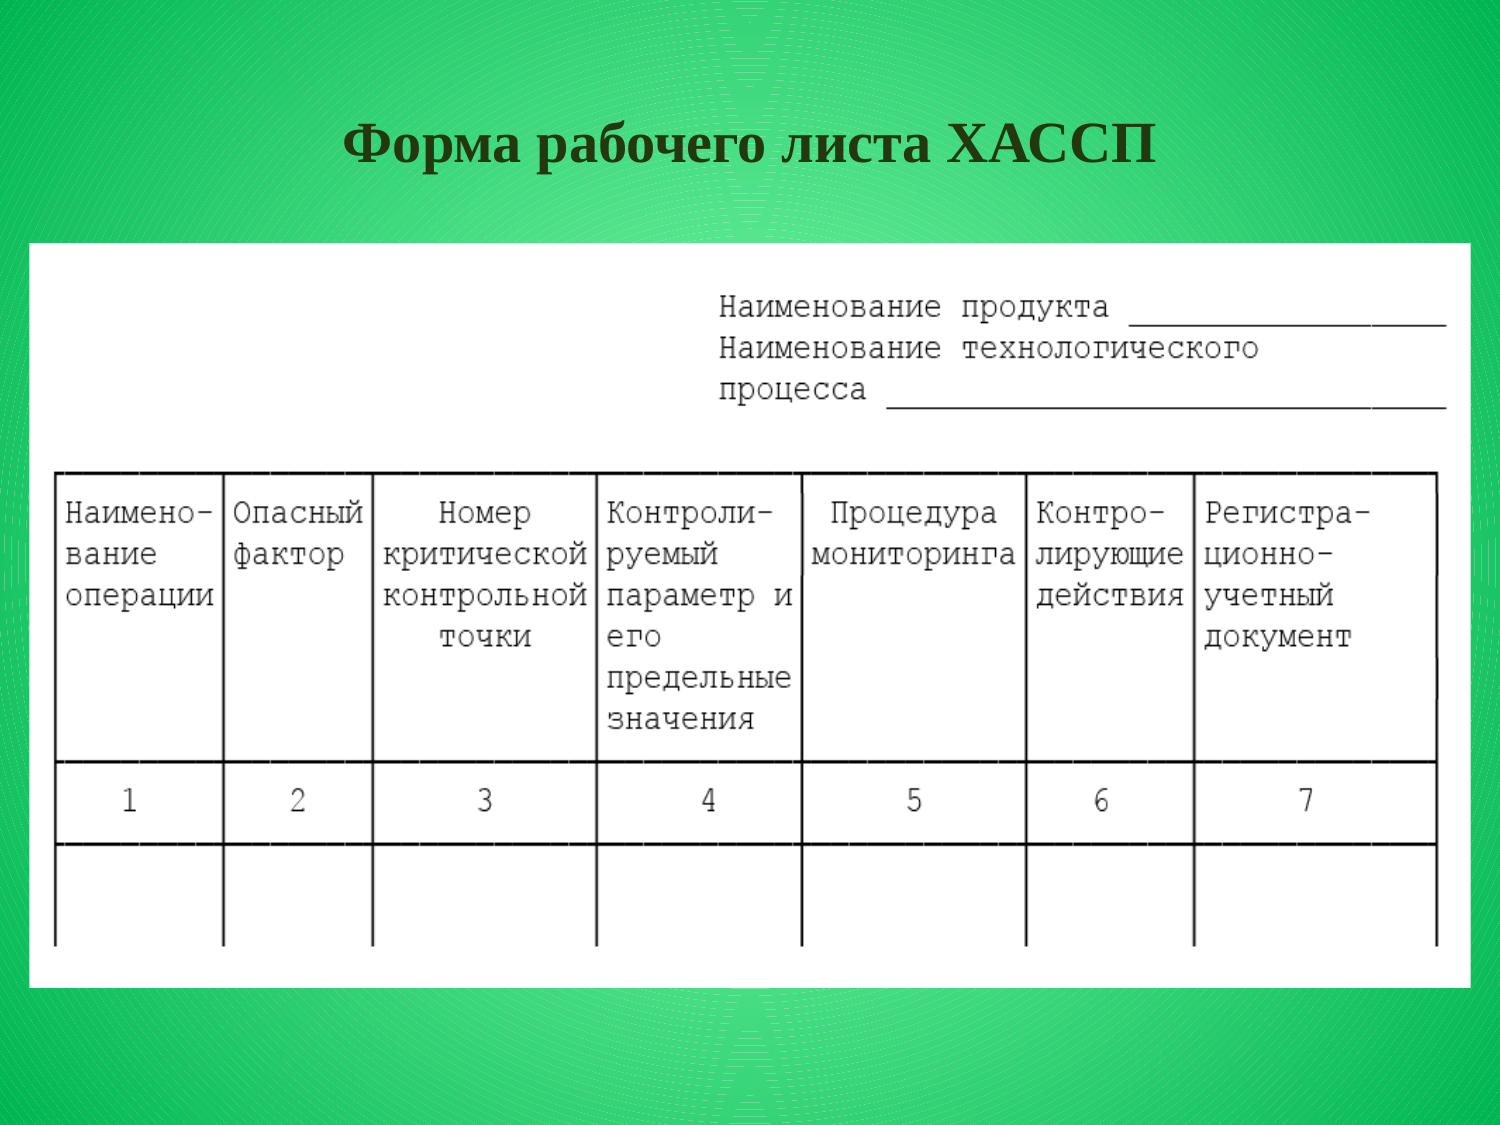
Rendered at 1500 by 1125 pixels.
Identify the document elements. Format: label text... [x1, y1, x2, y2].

title Форма рабочего листа ХАССП [75, 45, 1425, 233]
picture [29, 243, 1471, 988]
